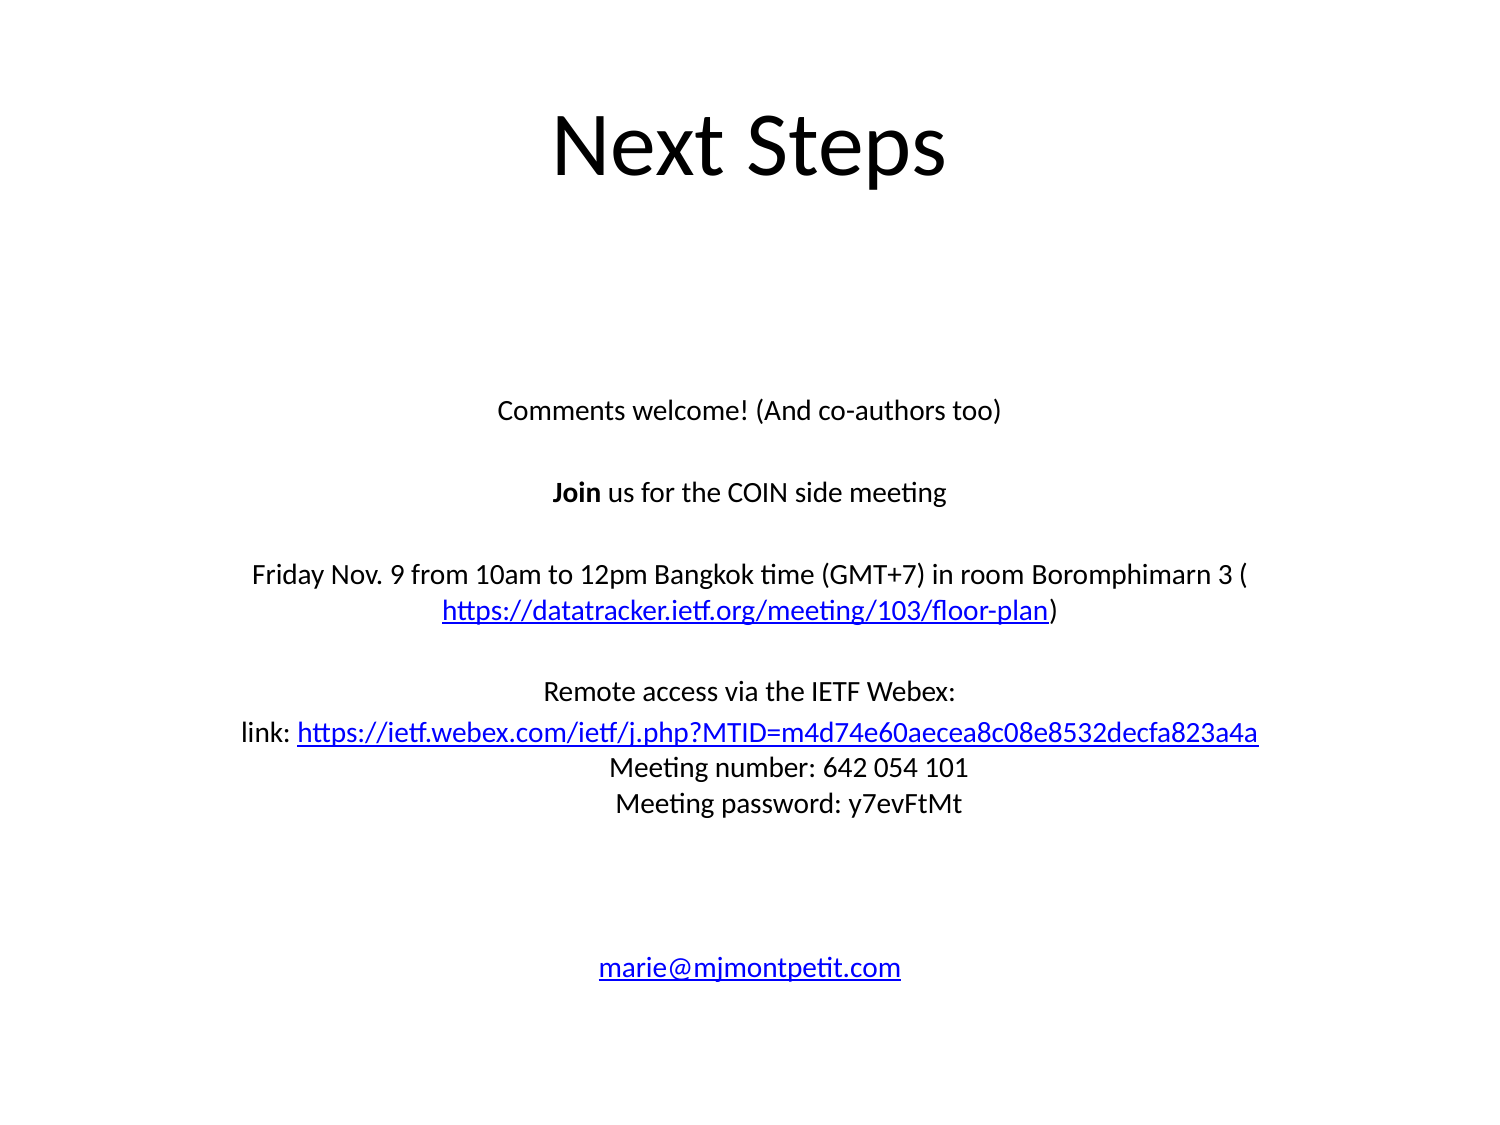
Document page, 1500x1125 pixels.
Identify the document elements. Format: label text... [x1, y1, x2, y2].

list Comments welcome! (And co-authors too) Join us for the COIN side meeting Friday Nov. 9 from 10am to 12pm Bangkok time (GMT+7) in room Boromphimarn 3 (https://datatracker.ietf.org/meeting/103/floor-plan) Remote access via the IETF Webex: link: https://ietf.webex.com/ietf/j.php?MTID=m4d74e60aecea8c08e8532decfa823a4a Meeting number: 642 054 101 Meeting password: y7evFtMt marie@mjmontpetit.com [75, 262, 1425, 1005]
title Next Steps [75, 45, 1425, 233]
